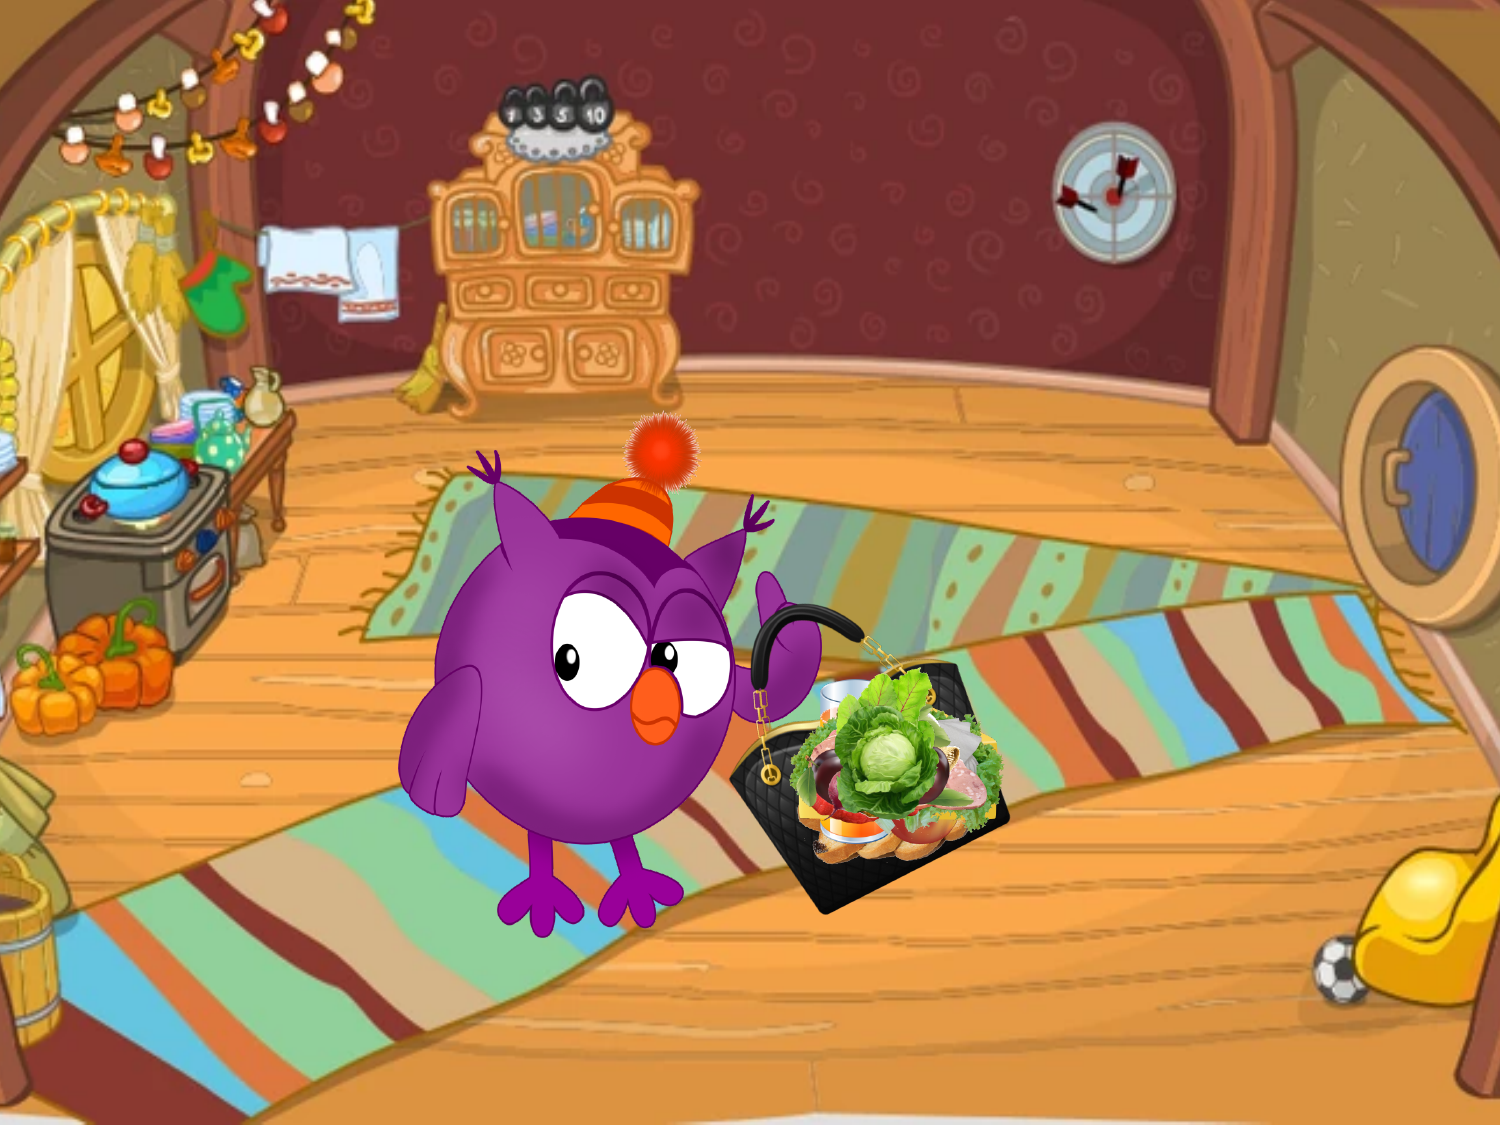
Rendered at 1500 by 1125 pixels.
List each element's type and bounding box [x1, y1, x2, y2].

picture [0, 0, 1500, 1125]
text_box [398, 409, 985, 938]
